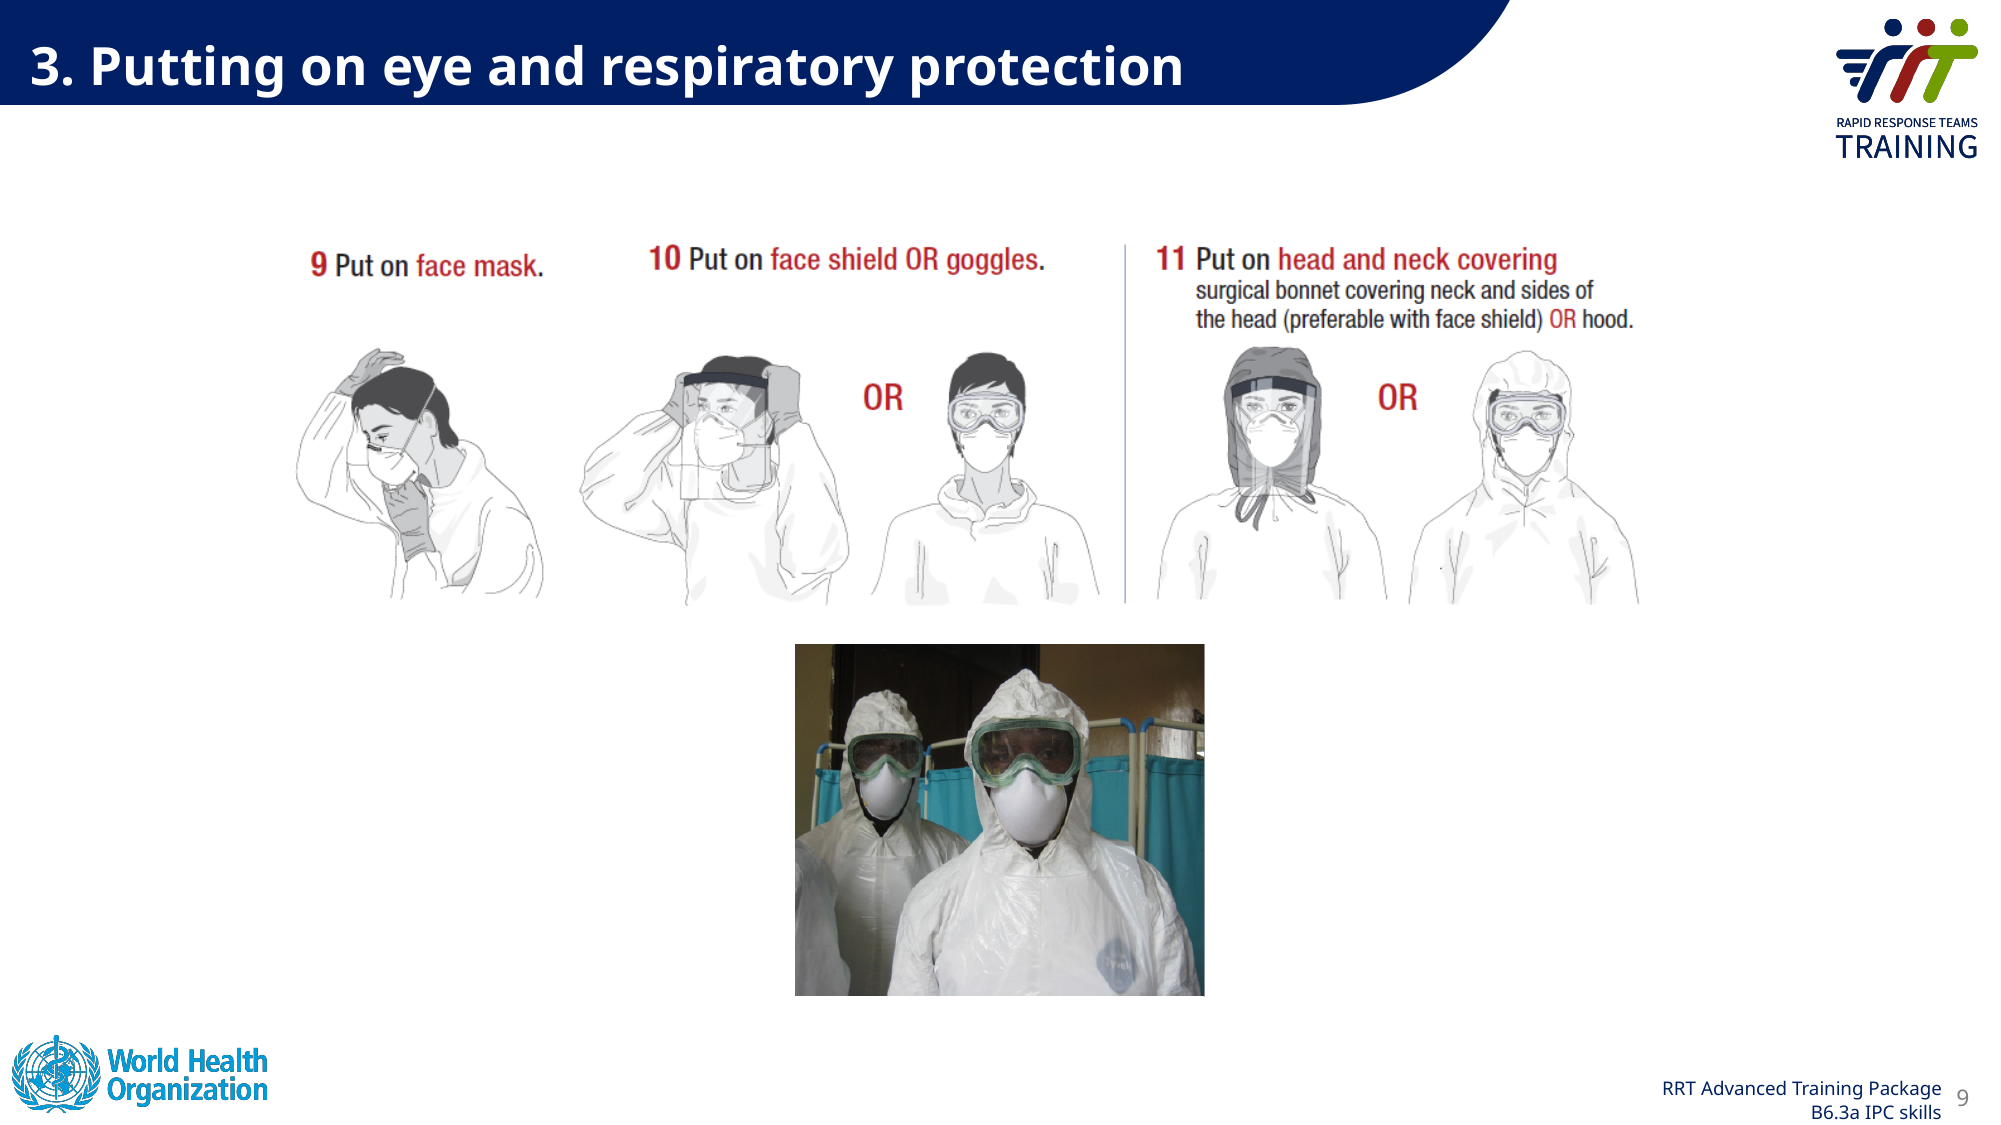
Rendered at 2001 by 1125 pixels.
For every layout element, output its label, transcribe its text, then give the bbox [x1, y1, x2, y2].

picture [40, 1062, 47, 1070]
picture [569, 227, 1646, 622]
picture [36, 1088, 78, 1105]
picture [50, 1108, 62, 1113]
text_box 3. Putting on eye and respiratory protection [22, 15, 1490, 122]
picture [46, 1056, 54, 1062]
picture [22, 1062, 26, 1077]
picture [12, 1035, 54, 1068]
picture [71, 1053, 90, 1091]
picture [12, 1083, 48, 1113]
picture [1835, 19, 1978, 167]
picture [795, 644, 1205, 997]
picture [30, 1083, 37, 1091]
picture [269, 234, 556, 614]
picture [34, 1054, 43, 1078]
picture [0, 0, 1533, 105]
picture [24, 1054, 36, 1087]
picture [59, 1035, 267, 1113]
